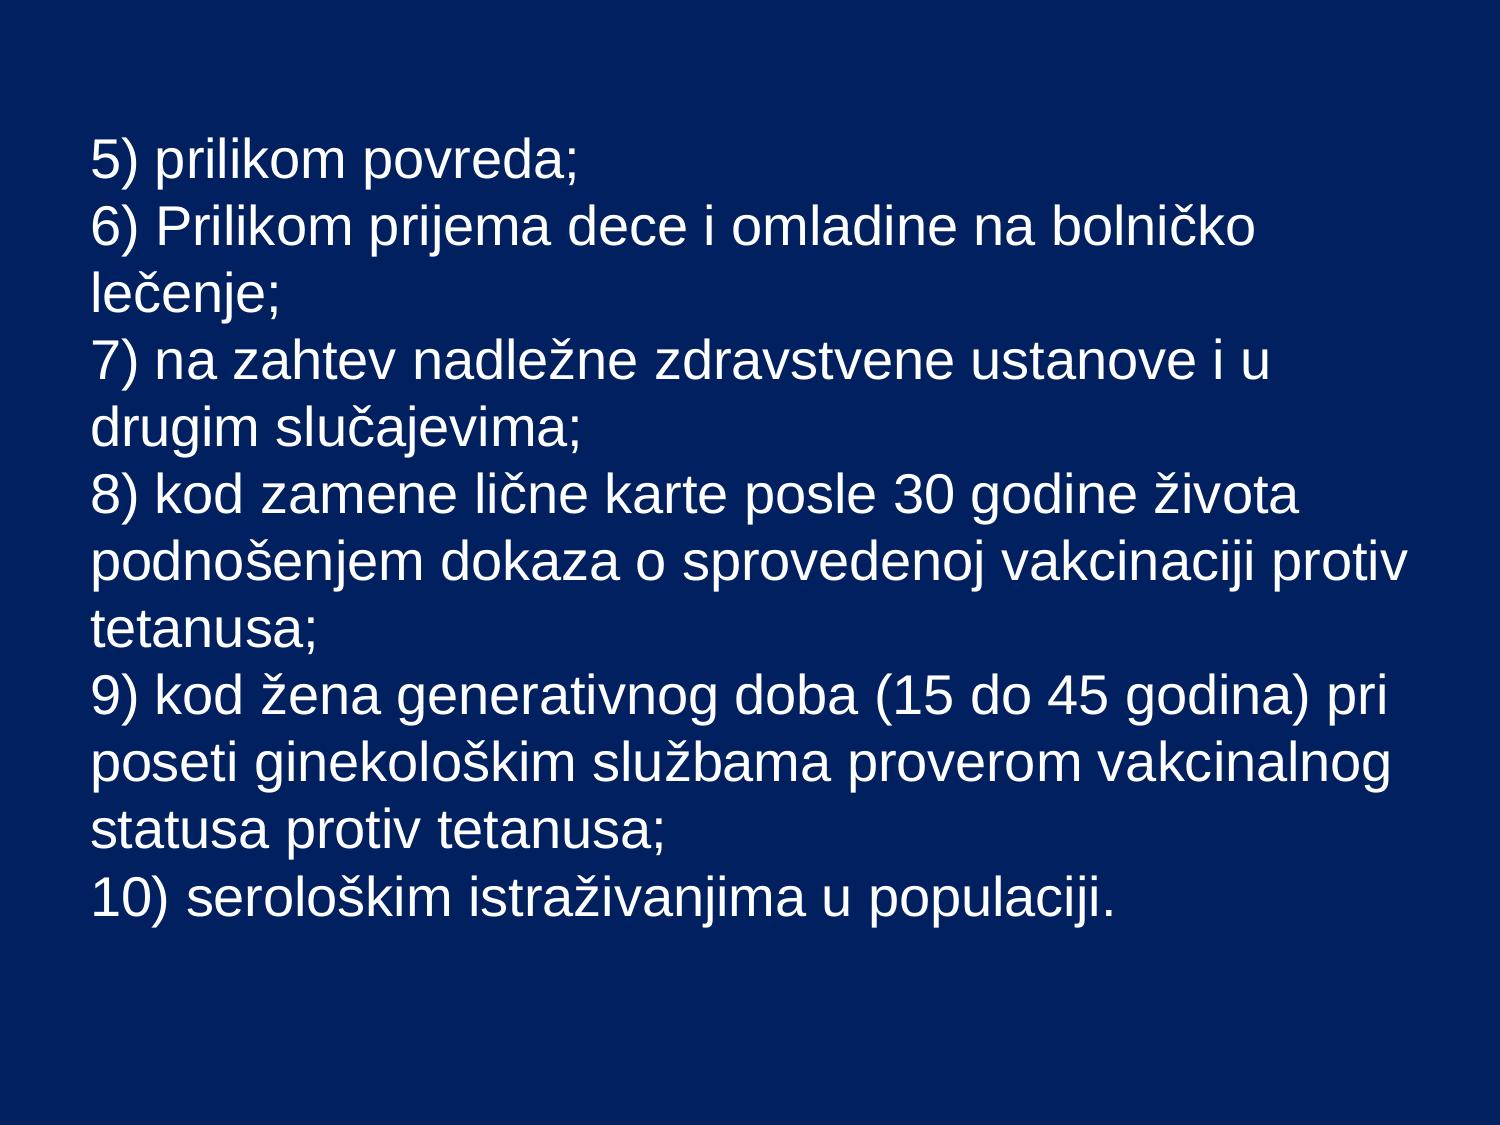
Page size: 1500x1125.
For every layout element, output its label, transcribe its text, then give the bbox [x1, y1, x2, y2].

title 5) prilikom povreda; 6) Prilikom prijema dece i omladine na bolničko lečenje; 7) na zahtev nadležne zdravstvene ustanove i u drugim slučajevima; 8) kod zamene lične karte posle 30 godine života podnošenjem dokaza o sprovedenoj vakcinaciji protiv tetanusa; 9) kod žena generativnog doba (15 do 45 godina) pri poseti ginekološkim službama proverom vakcinalnog statusa protiv tetanusa; 10) serološkim istraživanjima u populaciji. [75, 112, 1425, 938]
